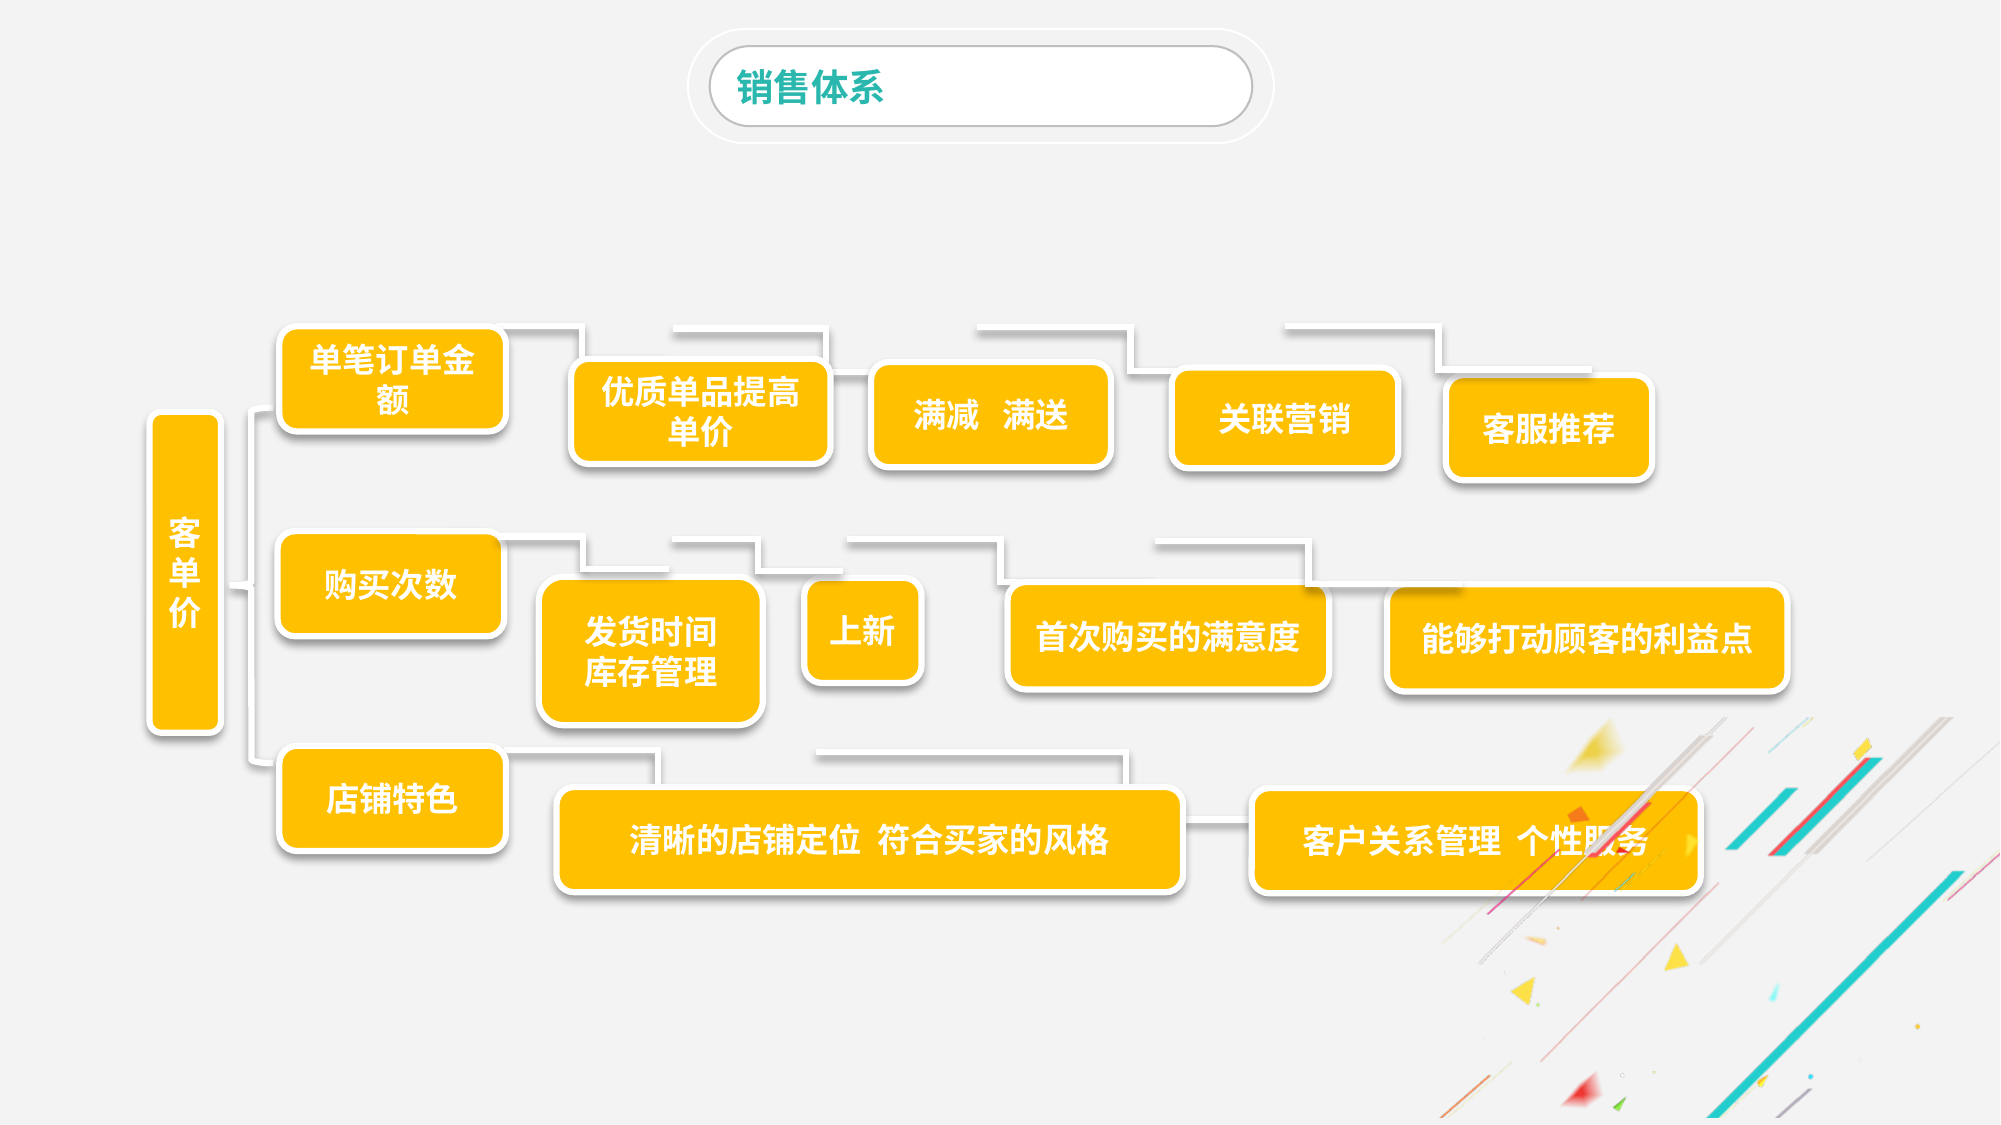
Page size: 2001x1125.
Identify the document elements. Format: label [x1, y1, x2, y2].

picture [0, 0, 2001, 1125]
text_box [687, 29, 1275, 144]
text_box [149, 326, 1788, 894]
